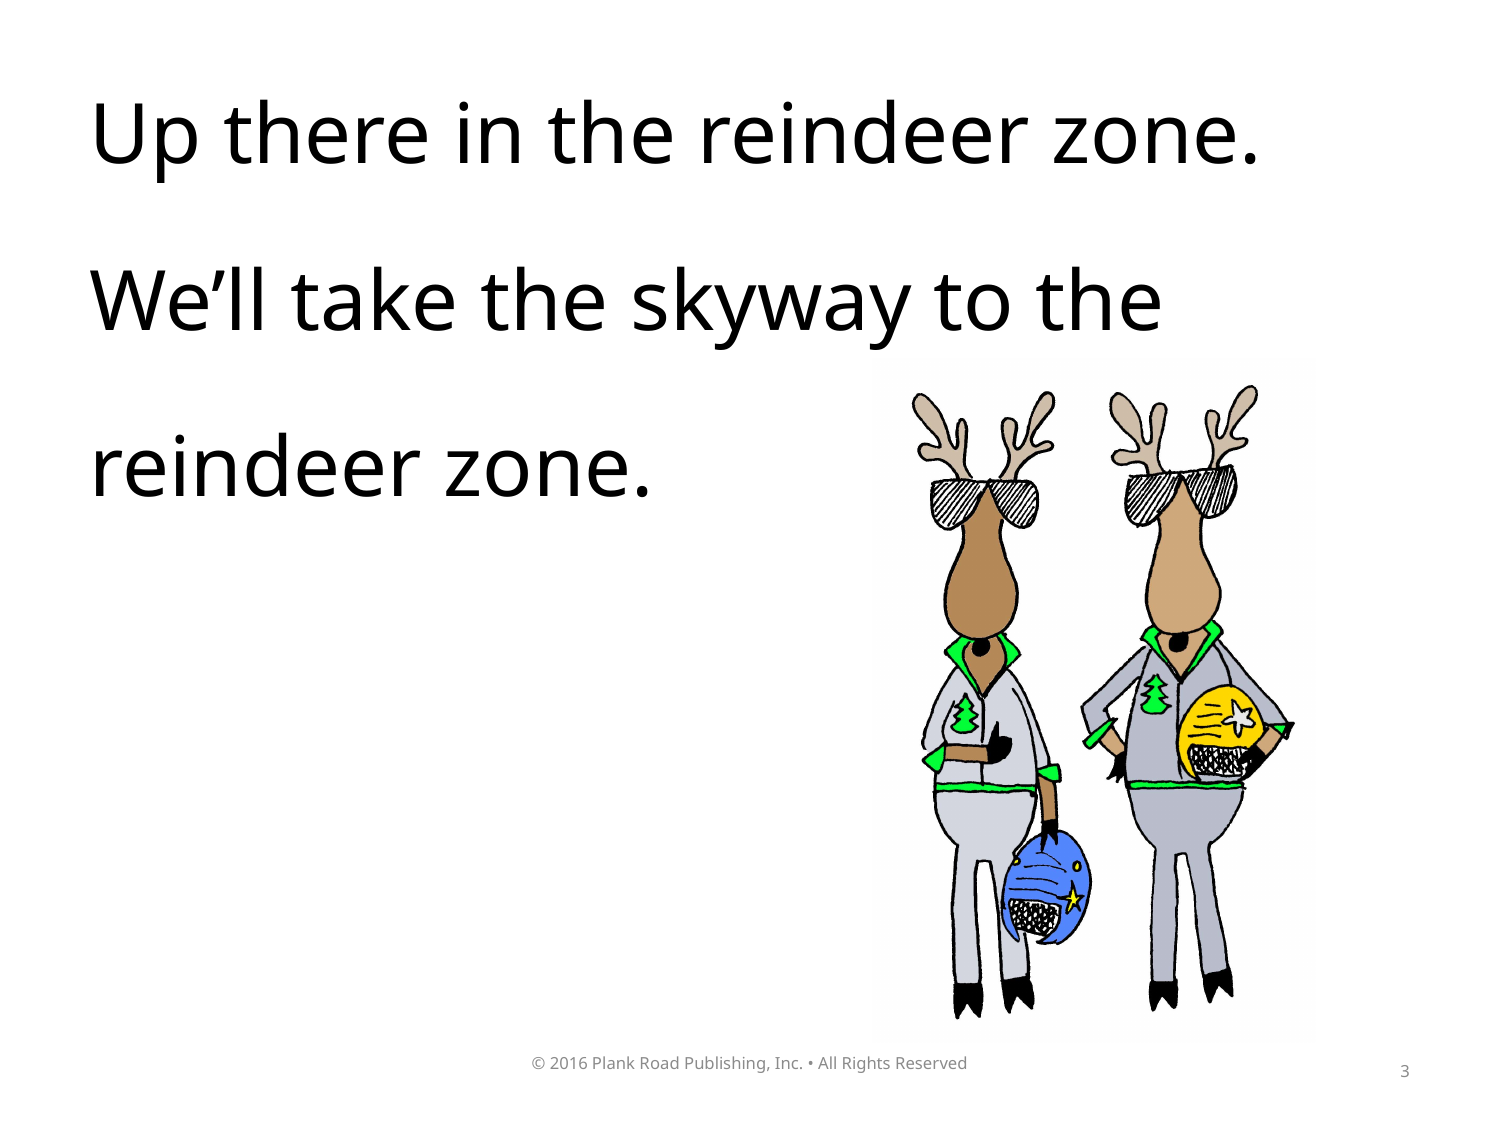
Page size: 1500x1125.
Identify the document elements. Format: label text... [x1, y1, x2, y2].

list Up there in the reindeer zone. We’ll take the skyway to the reindeer zone. [75, 22, 1425, 1014]
slide_number 3 [1074, 1042, 1425, 1103]
picture [872, 358, 1317, 1043]
